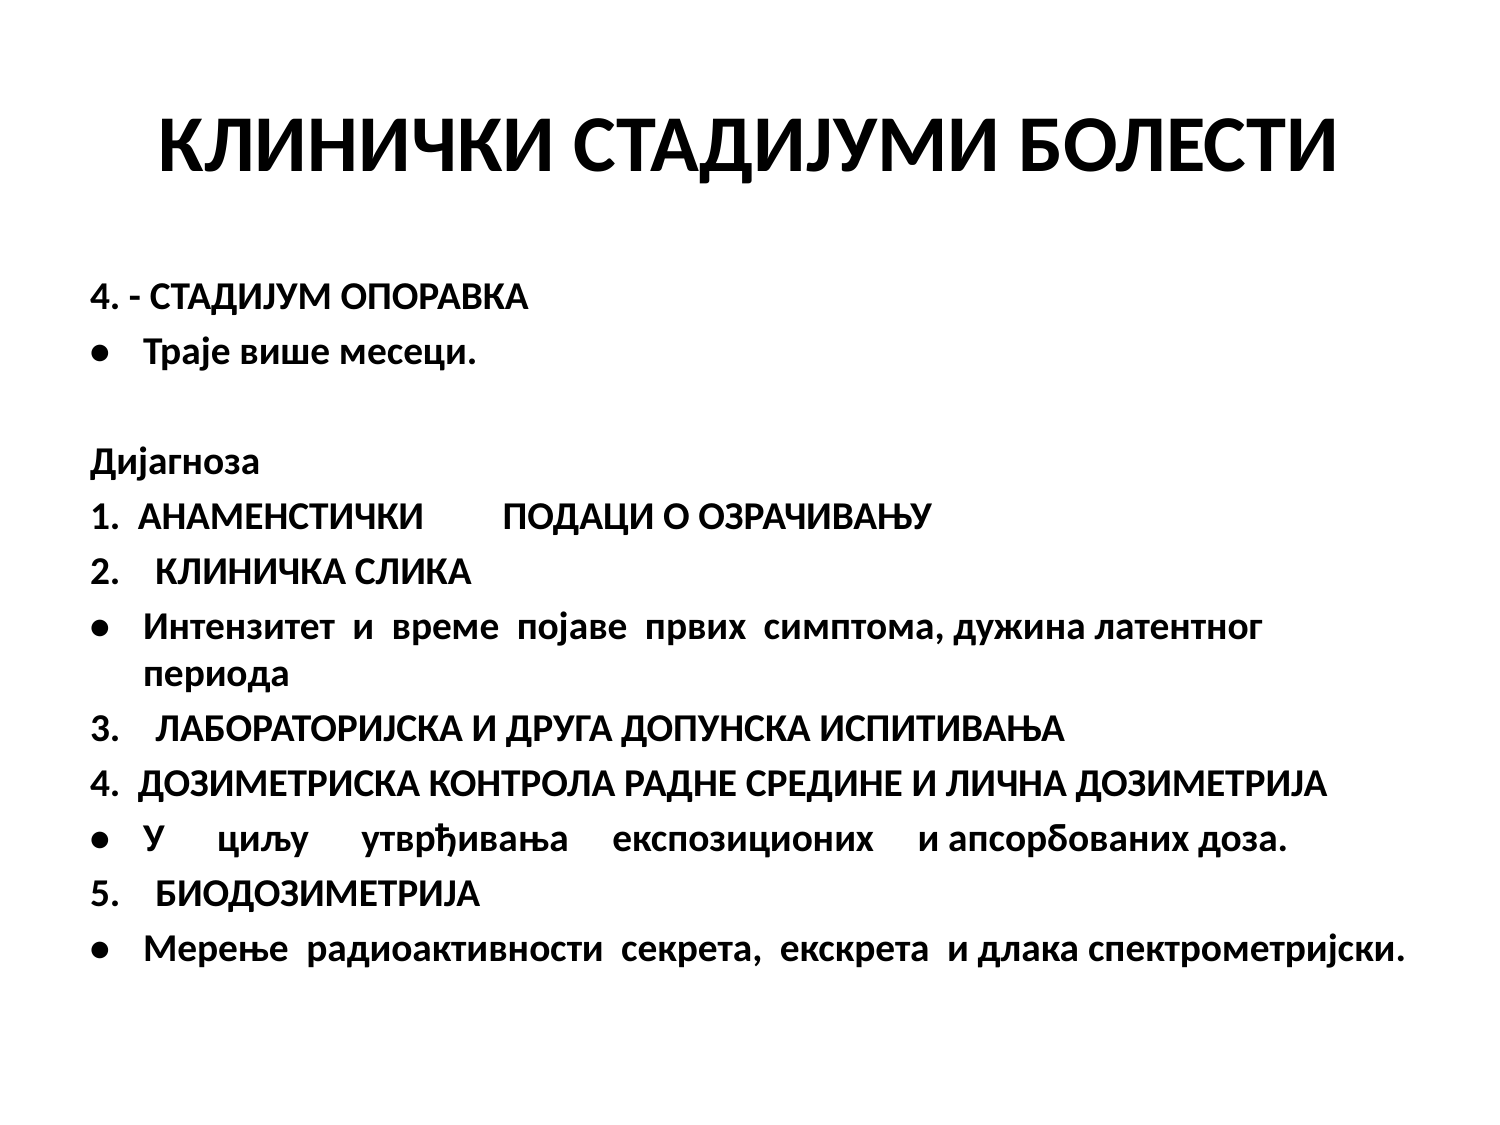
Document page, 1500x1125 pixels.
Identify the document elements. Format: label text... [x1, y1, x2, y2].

title КЛИНИЧКИ СТАДИЈУМИ БОЛЕСТИ [75, 45, 1425, 233]
list 4. - СТАДИЈУМ ОПОРАВКА • Траје више месеци. Дијагноза 1. АНАМЕНСТИЧКИ ПОДАЦИ О ОЗРАЧИВАЊУ 2. КЛИНИЧКА СЛИКА • Интензитет и време појаве првих симптома, дужина латентног периода 3. ЛАБОРАТОРИЈСКА И ДРУГА ДОПУНСКА ИСПИТИВАЊА 4. ДОЗИМЕТРИСКА КОНТРОЛА РАДНЕ СРЕДИНЕ И ЛИЧНА ДОЗИМЕТРИЈА • У циљу утврђивања експозиционих и апсорбованих доза. 5. БИОДОЗИМЕТРИЈА • Мерење радиоактивности секрета, екскрета и длака спектрометријски. [75, 262, 1425, 1005]
